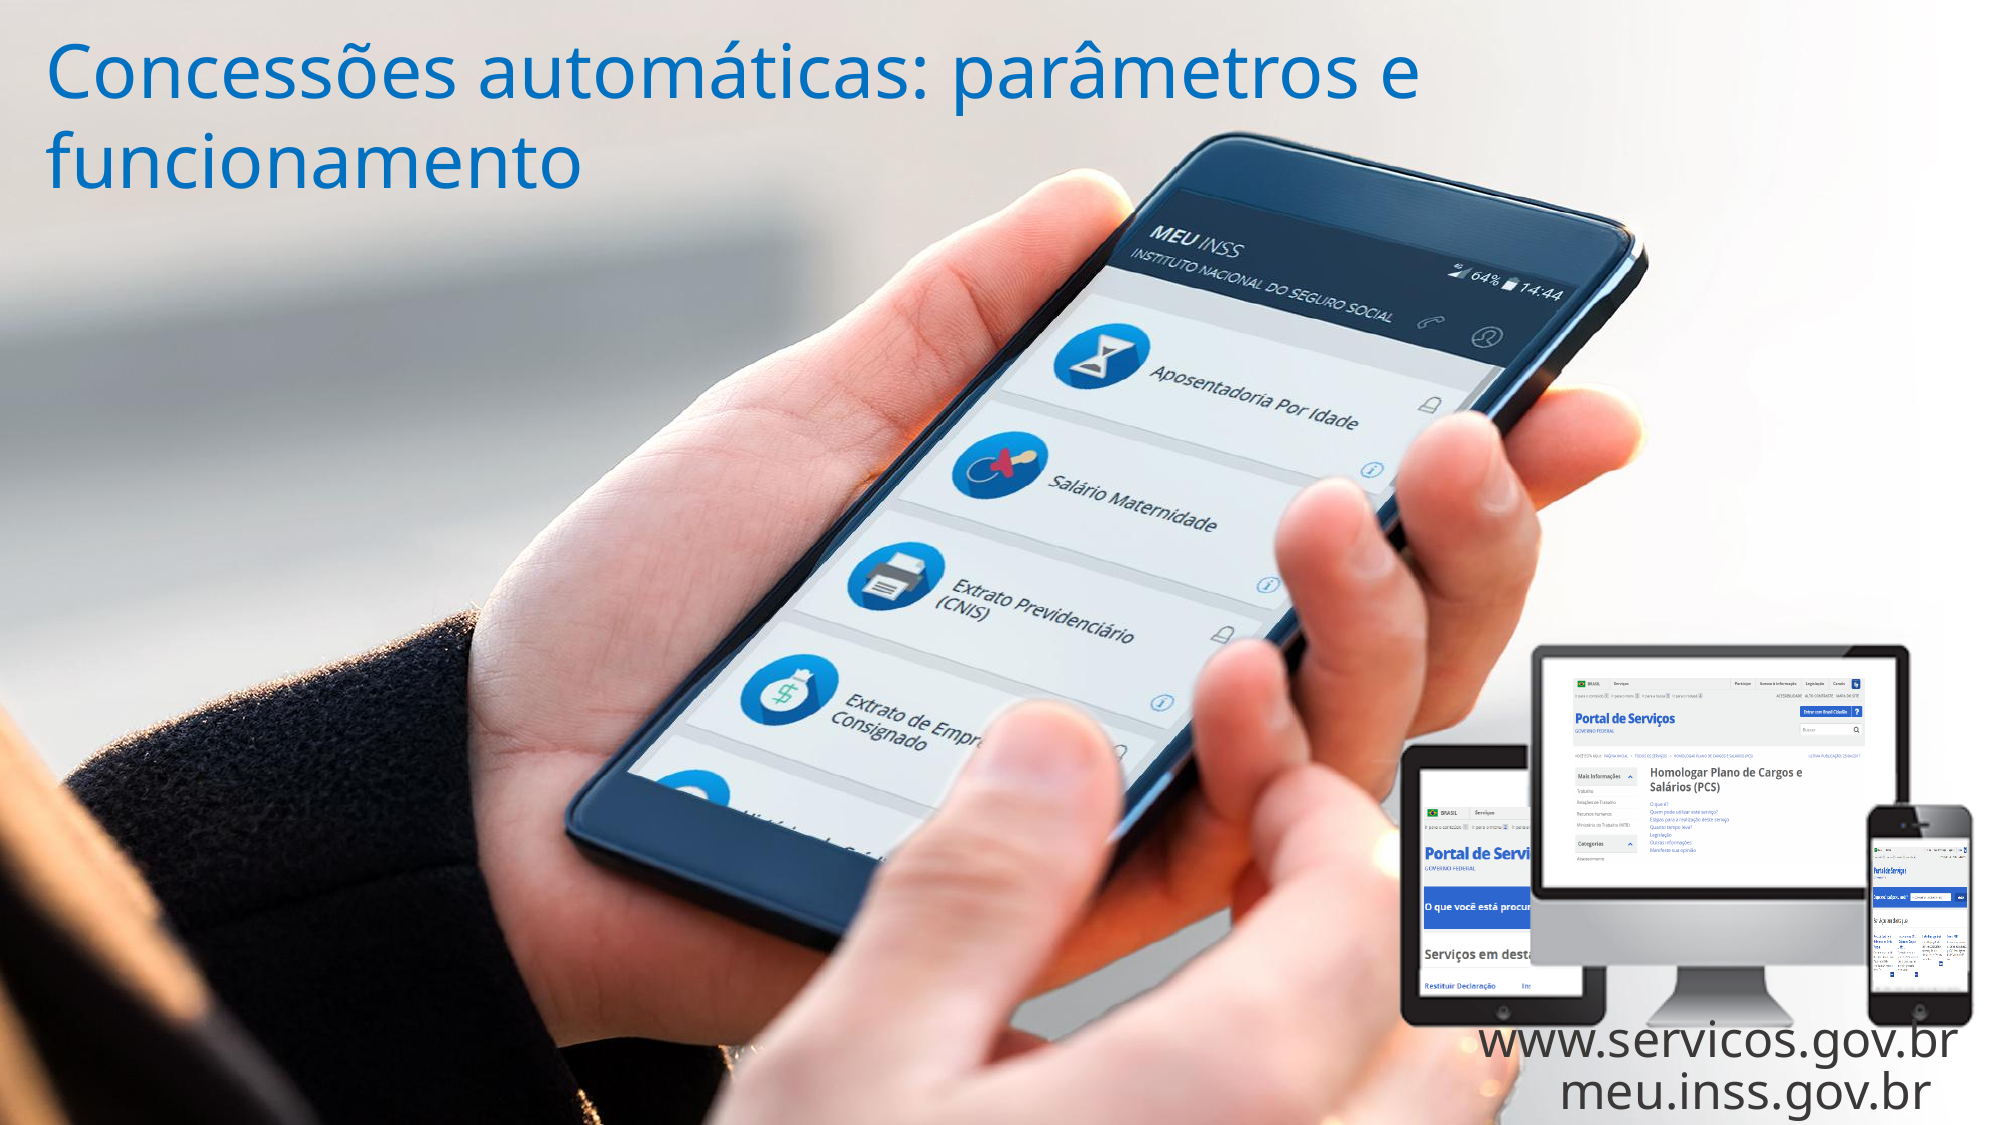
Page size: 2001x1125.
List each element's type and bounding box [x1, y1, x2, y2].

picture [0, 0, 2000, 1125]
text_box [1371, 601, 2000, 1076]
